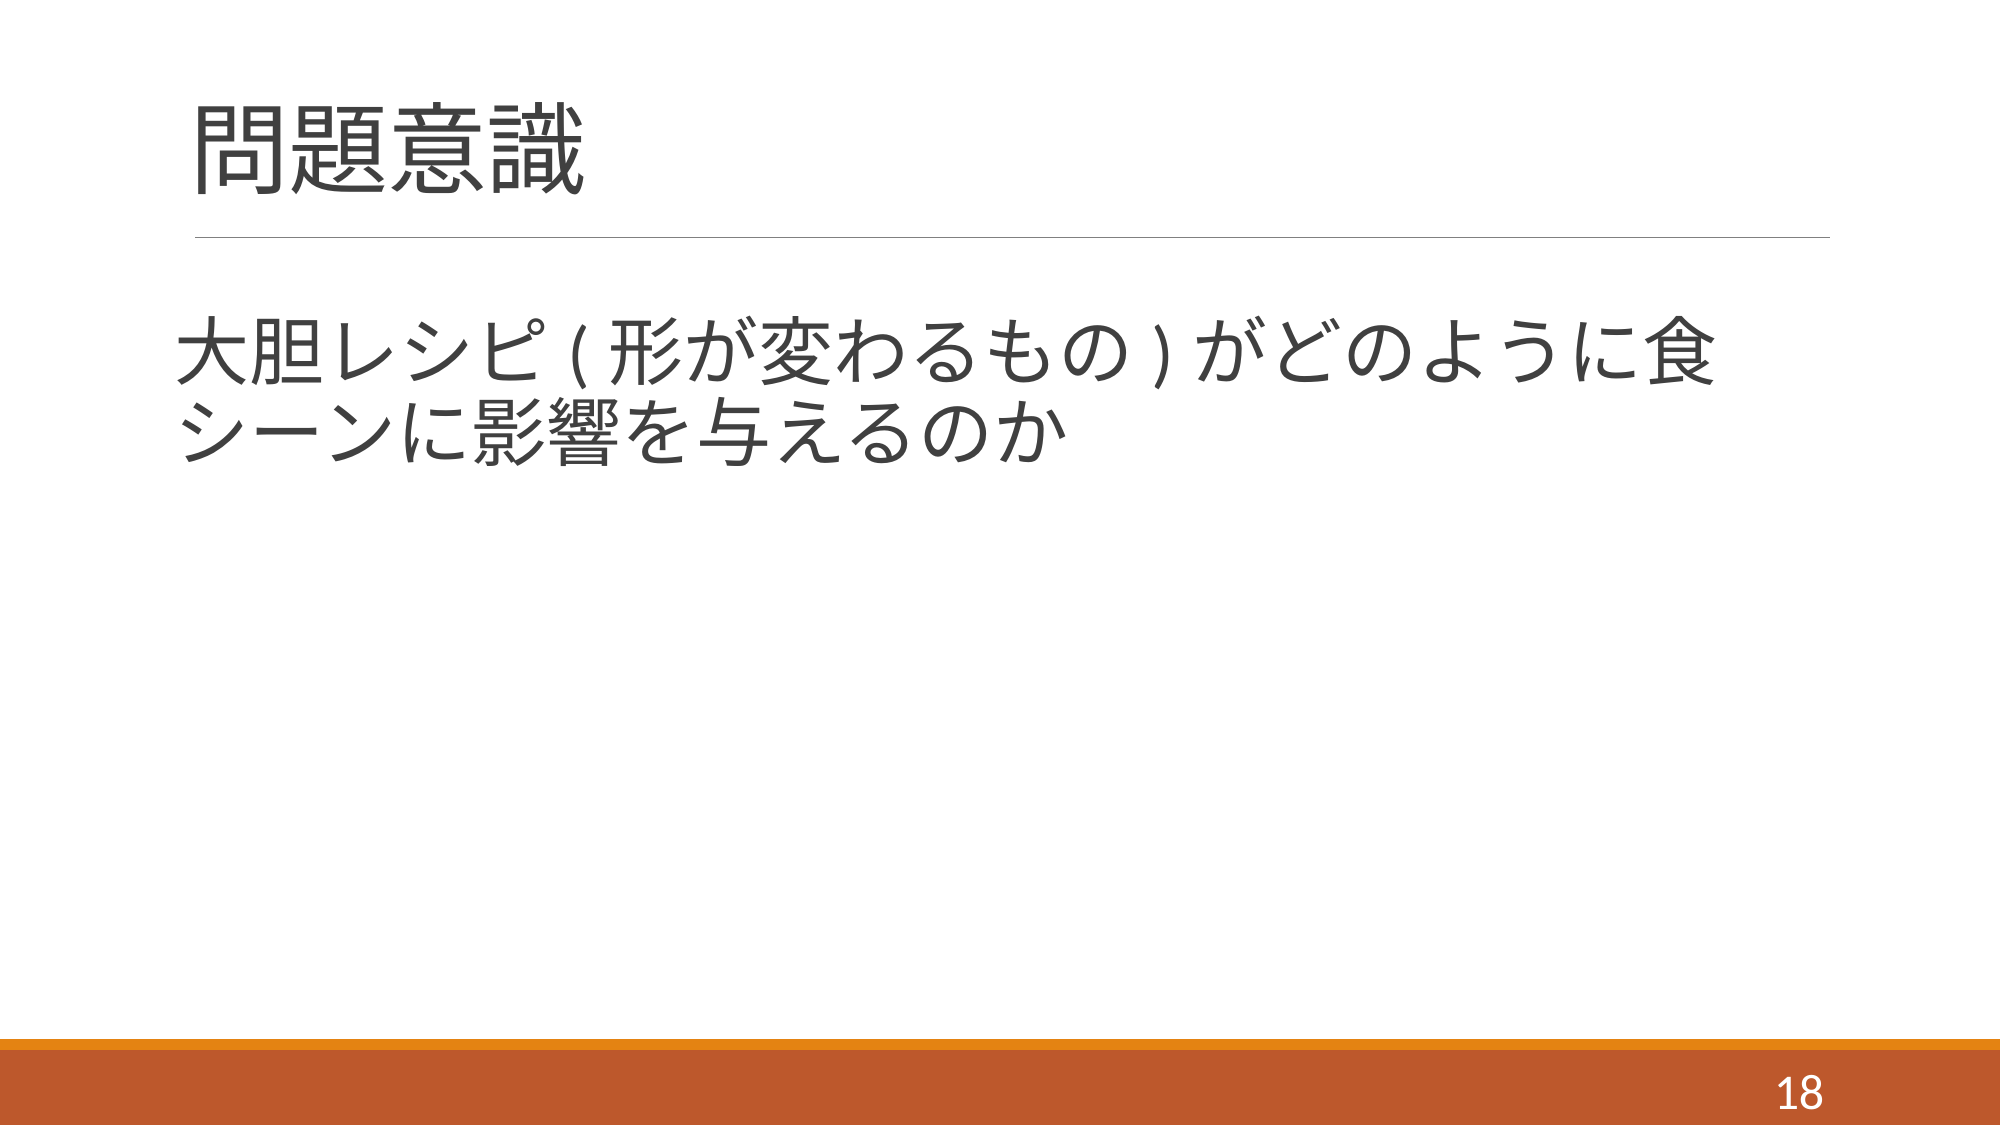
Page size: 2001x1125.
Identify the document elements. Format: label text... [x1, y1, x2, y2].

list 大胆レシピ(形が変わるもの)がどのように食シーンに影響を与えるのか [174, 307, 1825, 968]
title 問題意識 [174, 55, 1825, 215]
slide_number 18 [1624, 1059, 1840, 1120]
